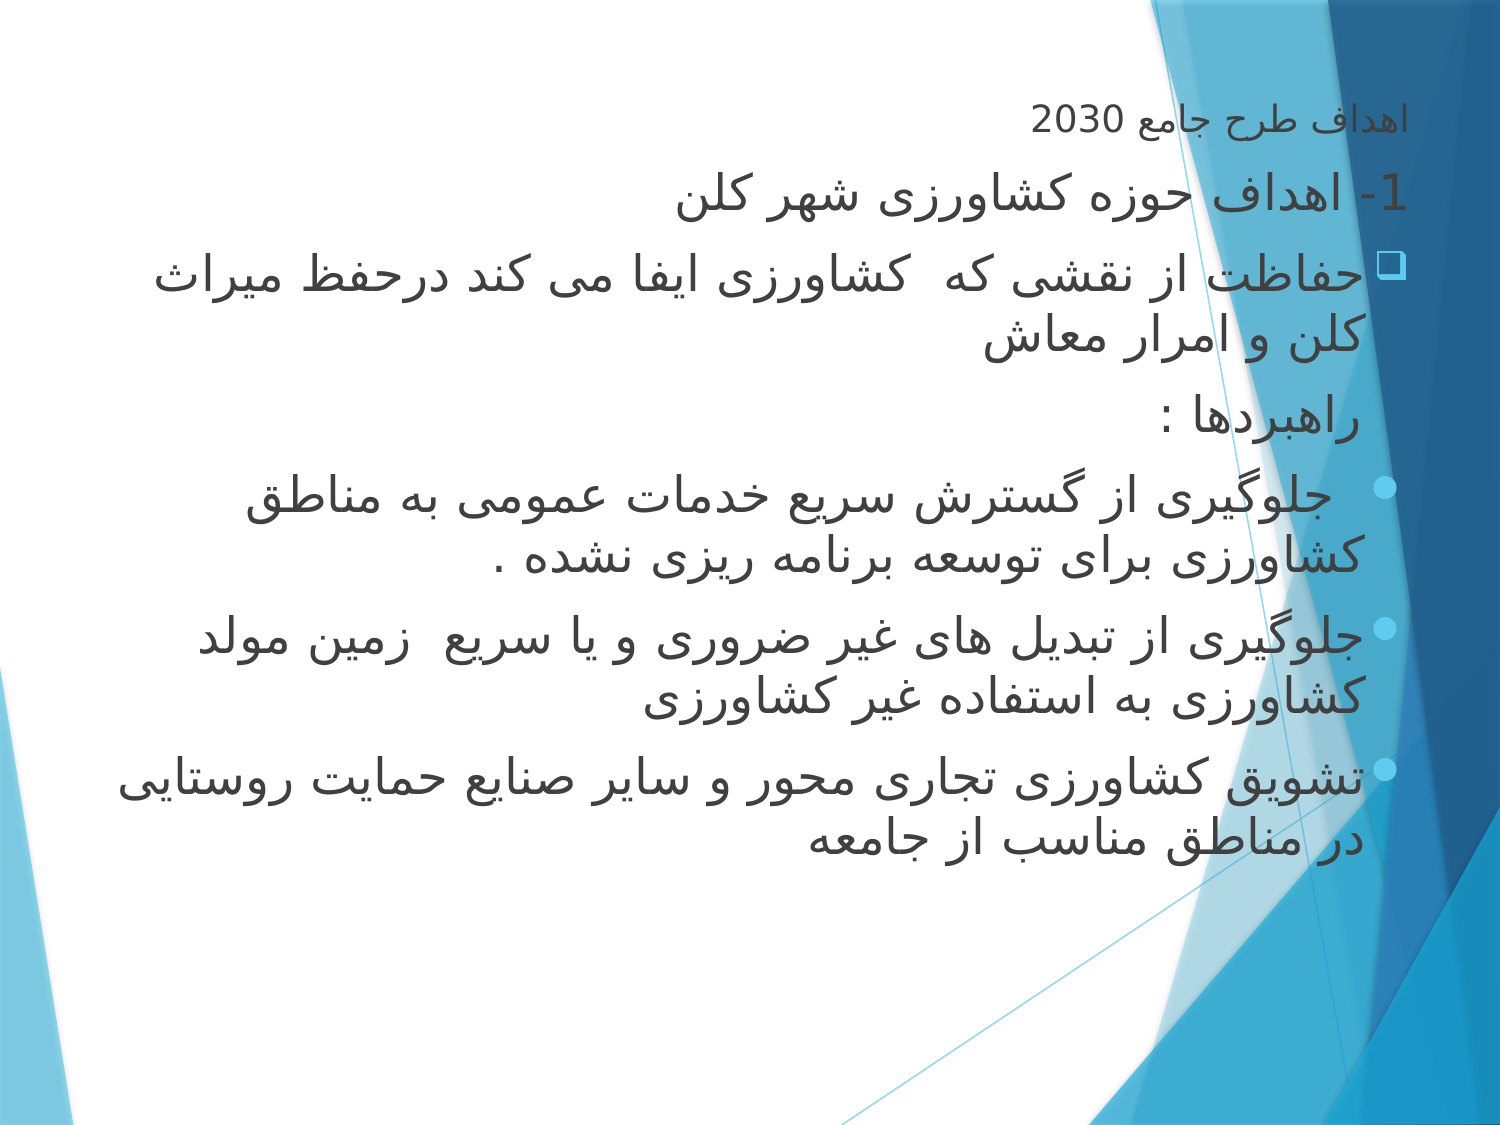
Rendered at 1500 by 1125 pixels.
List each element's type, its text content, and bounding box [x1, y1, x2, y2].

list اهداف طرح جامع 2030 1- اهداف حوزه کشاورزی شهر کلن حفاظت از نقشی که کشاورزی ایفا می کند درحفظ میراث کلن و امرار معاش راهبردها : جلوگیری از گسترش سریع خدمات عمومی به مناطق کشاورزی برای توسعه برنامه ریزی نشده . جلوگیری از تبدیل های غیر ضروری و یا سریع زمین مولد کشاورزی به استفاده غیر کشاورزی تشویق کشاورزی تجاری محور و سایر صنایع حمایت روستایی در مناطق مناسب از جامعه [82, 86, 1425, 965]
